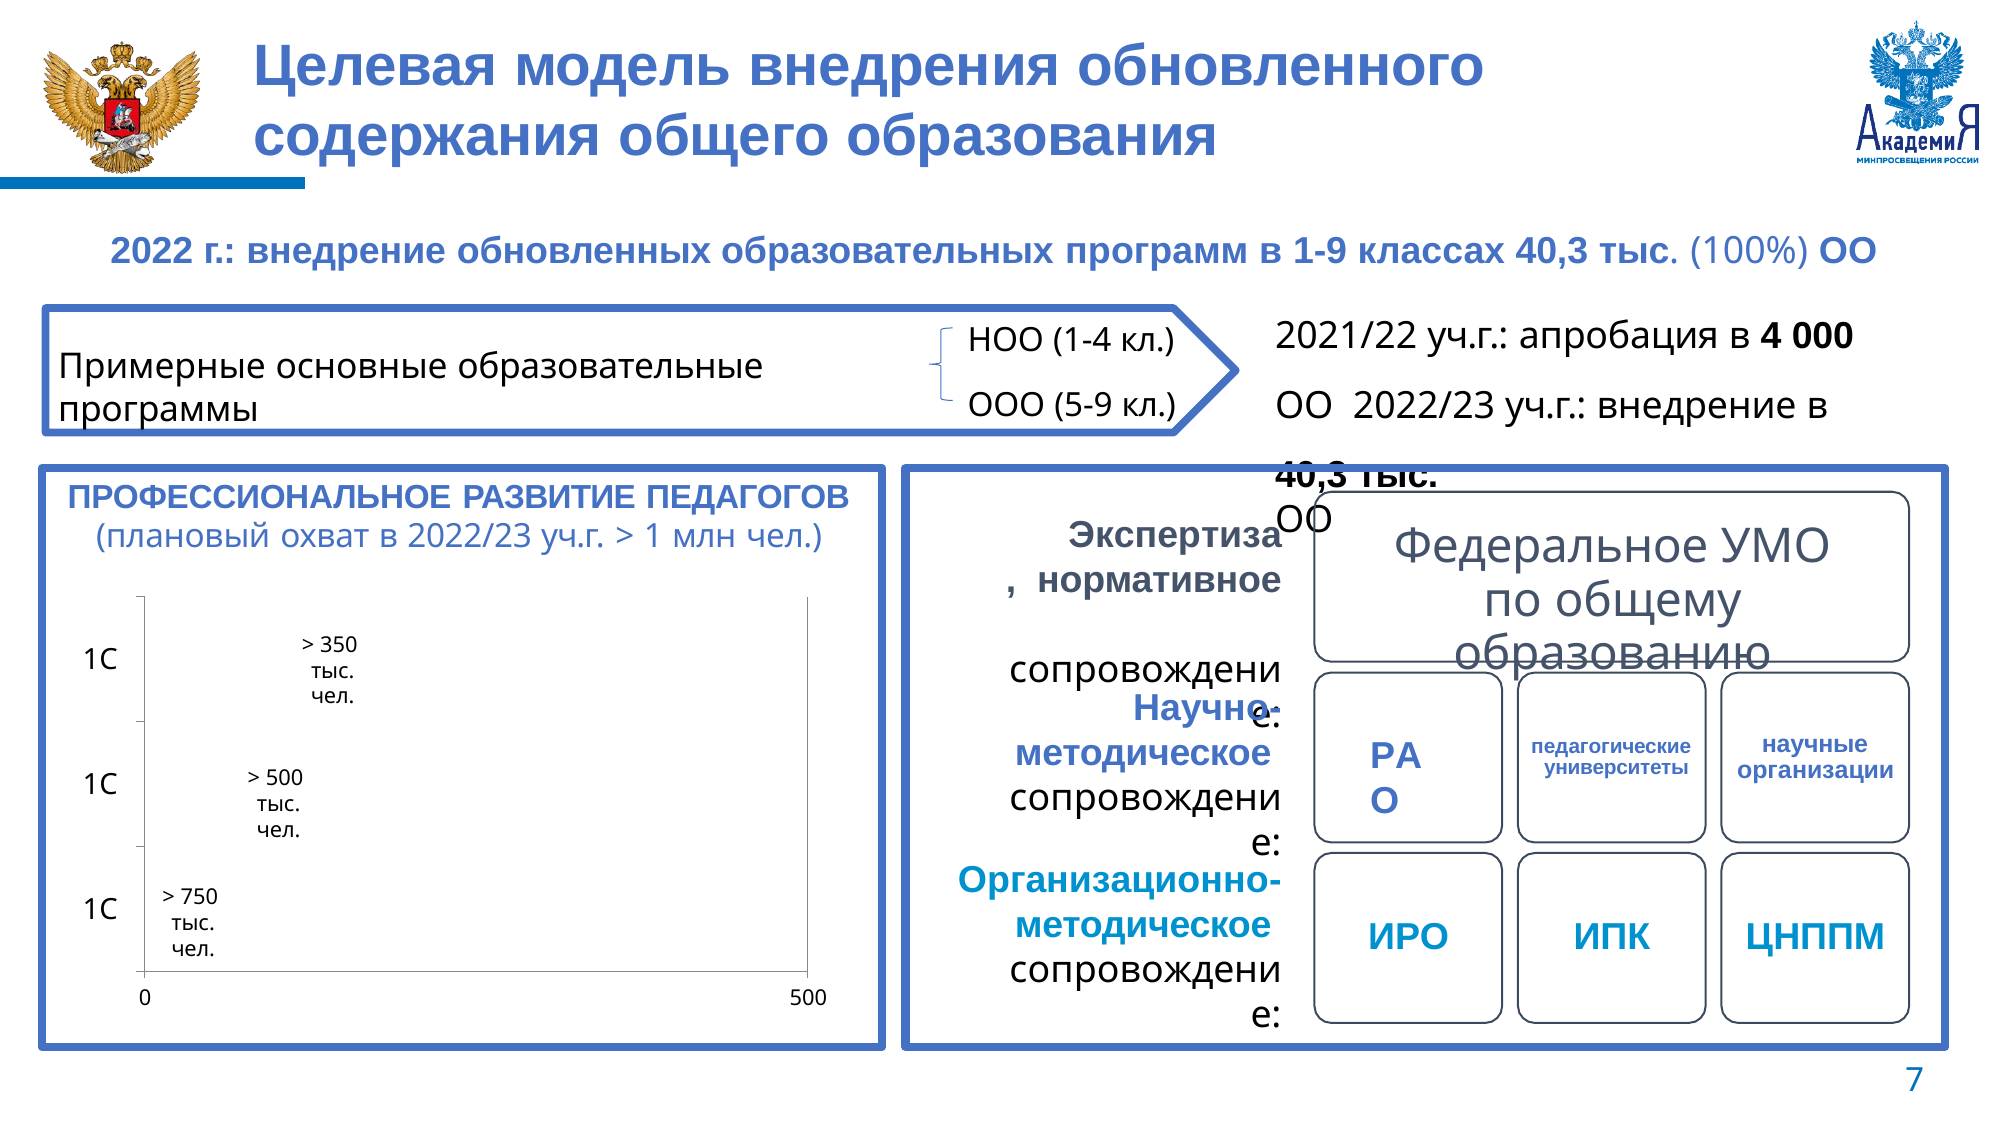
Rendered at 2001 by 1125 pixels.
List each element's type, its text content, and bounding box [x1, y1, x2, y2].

text_box НОО (1-4 кл.) ООО (5-9 кл.) [965, 316, 1181, 423]
text_box 1С [82, 637, 123, 675]
text_box 2021/22 уч.г.: апробация в 4 000 ОО 2022/23 уч.г.: внедрение в 40,3 тыс. ОО [1272, 284, 1905, 468]
text_box Экспертиза, нормативное сопровождение: [997, 507, 1283, 680]
text_box > 500 тыс. чел. [232, 762, 326, 842]
text_box 1С [82, 887, 123, 925]
text_box [929, 327, 953, 401]
text_box > 350 тыс. чел. [286, 628, 381, 709]
text_box 500 [789, 981, 829, 1010]
title Целевая модель внедрения обновленного содержания общего образования [190, 25, 1810, 216]
picture [43, 41, 200, 174]
text_box [41, 468, 883, 1047]
text_box > 750 тыс. чел. [146, 880, 241, 961]
picture [1856, 20, 1979, 164]
slide_number 7 [1898, 1064, 1949, 1125]
text_box Научно- методическое сопровождение: [997, 680, 1283, 853]
text_box [905, 468, 1946, 1047]
text_box 2022 г.: внедрение обновленных образовательных программ в 1-9 классах 40,3 тыс. (100%) ОО [108, 224, 1892, 272]
text_box 1С [82, 762, 123, 800]
text_box Примерные основные образовательные программы [56, 340, 921, 429]
text_box ПРОФЕССИОНАЛЬНОЕ РАЗВИТИЕ ПЕДАГОГОВ (плановый охват в 2022/23 уч.г. > 1 млн чел.) [63, 472, 856, 555]
text_box [45, 308, 1236, 433]
text_box 0 [138, 981, 154, 1010]
text_box Организационно- методическое сопровождение: [956, 853, 1283, 1036]
